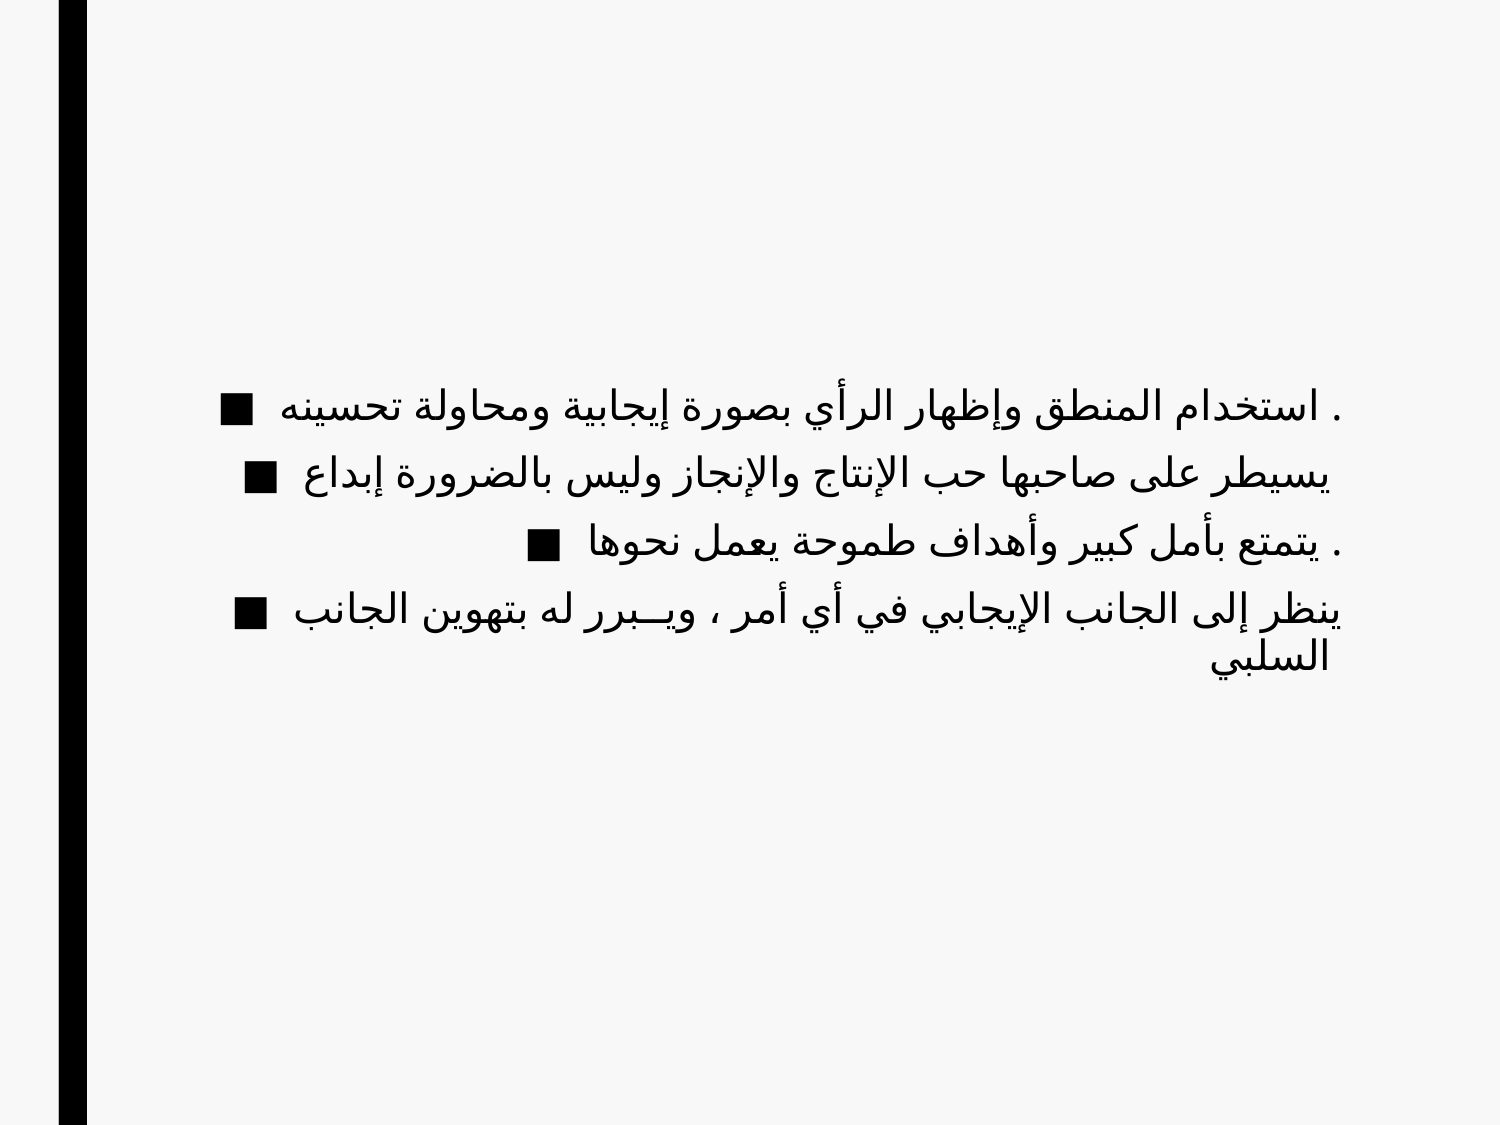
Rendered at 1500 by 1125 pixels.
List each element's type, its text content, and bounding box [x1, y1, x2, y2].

list استخدام المنطق وإظهار الرأي بصورة إيجابية ومحاولة تحسينه . يسيطر على صاحبها حب الإنتاج والإنجاز وليس بالضرورة إبداع يتمتع بأمل كبير وأهداف طموحة يعمل نحوها . ينظر إلى الجانب الإيجابي في أي أمر ، ويــبرر له بتهوين الجانب السلبي [168, 374, 1351, 963]
